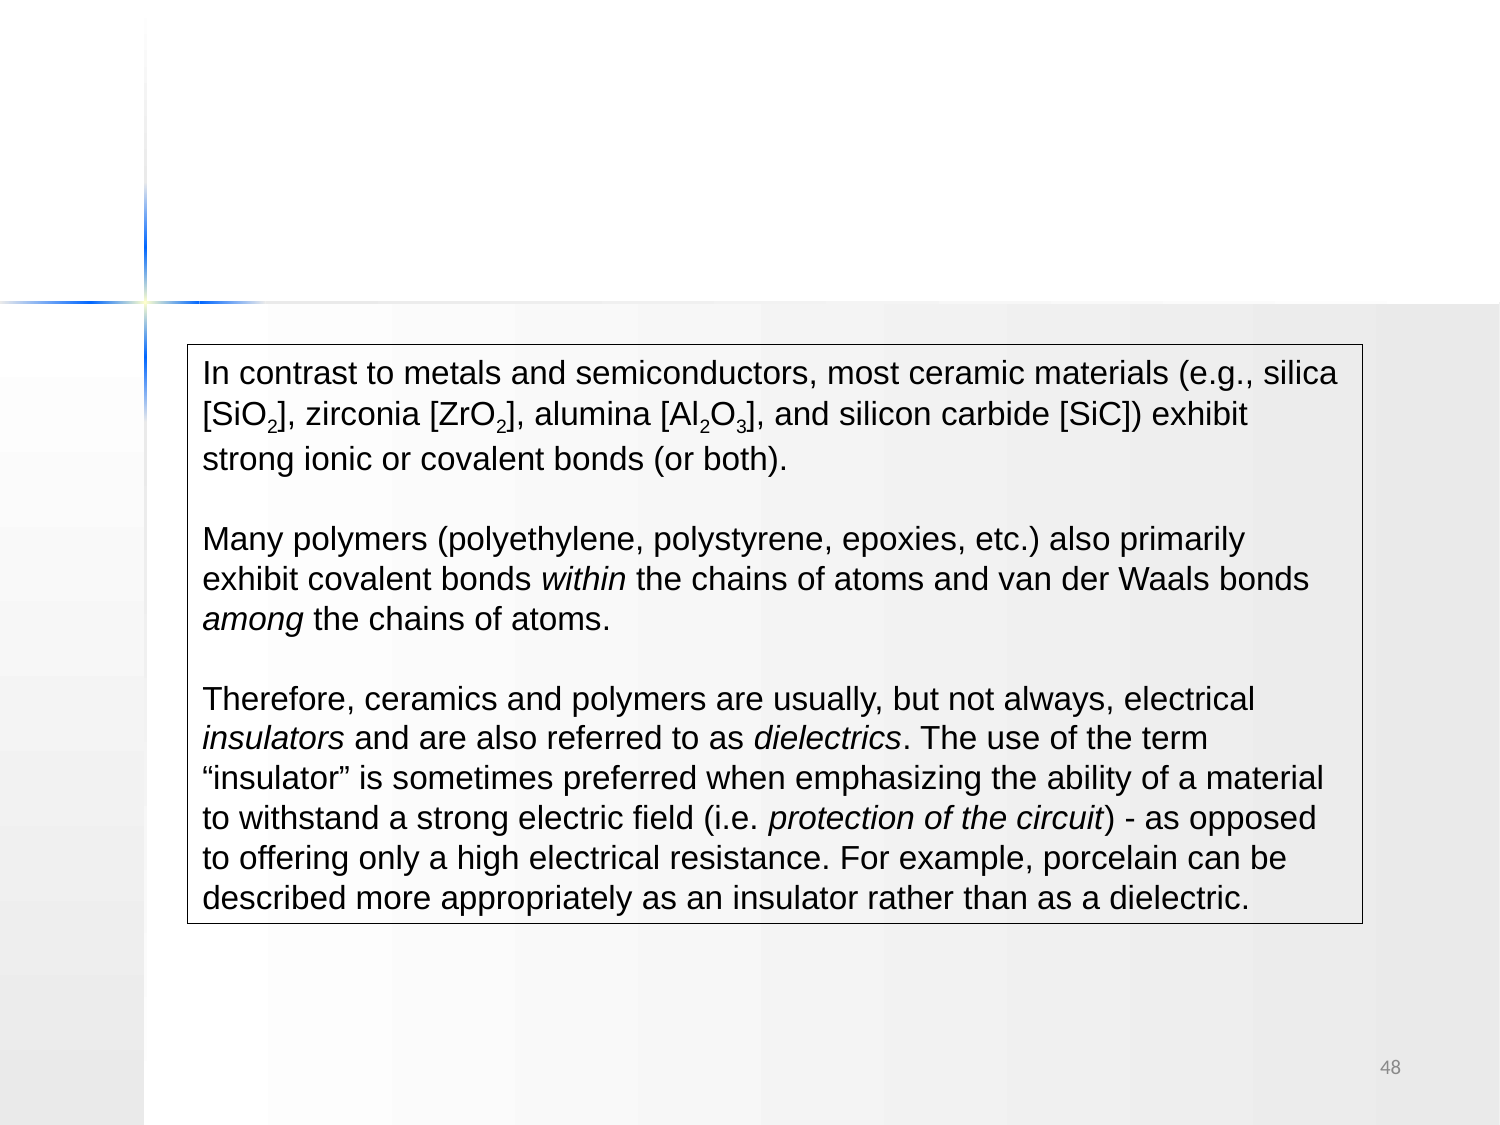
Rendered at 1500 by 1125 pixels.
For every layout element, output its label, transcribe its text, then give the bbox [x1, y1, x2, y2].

text_box In contrast to metals and semiconductors, most ceramic materials (e.g., silica [SiO2], zirconia [ZrO2], alumina [Al2O3], and silicon carbide [SiC]) exhibit strong ionic or covalent bonds (or both). Many polymers (polyethylene, polystyrene, epoxies, etc.) also primarily exhibit covalent bonds within the chains of atoms and van der Waals bonds among the chains of atoms. Therefore, ceramics and polymers are usually, but not always, electrical insulators and are also referred to as dielectrics. The use of the term “insulator” is sometimes preferred when emphasizing the ability of a material to withstand a strong electric field (i.e. protection of the circuit) - as opposed to offering only a high electrical resistance. For example, porcelain can be described more appropriately as an insulator rather than as a dielectric. [187, 344, 1363, 924]
